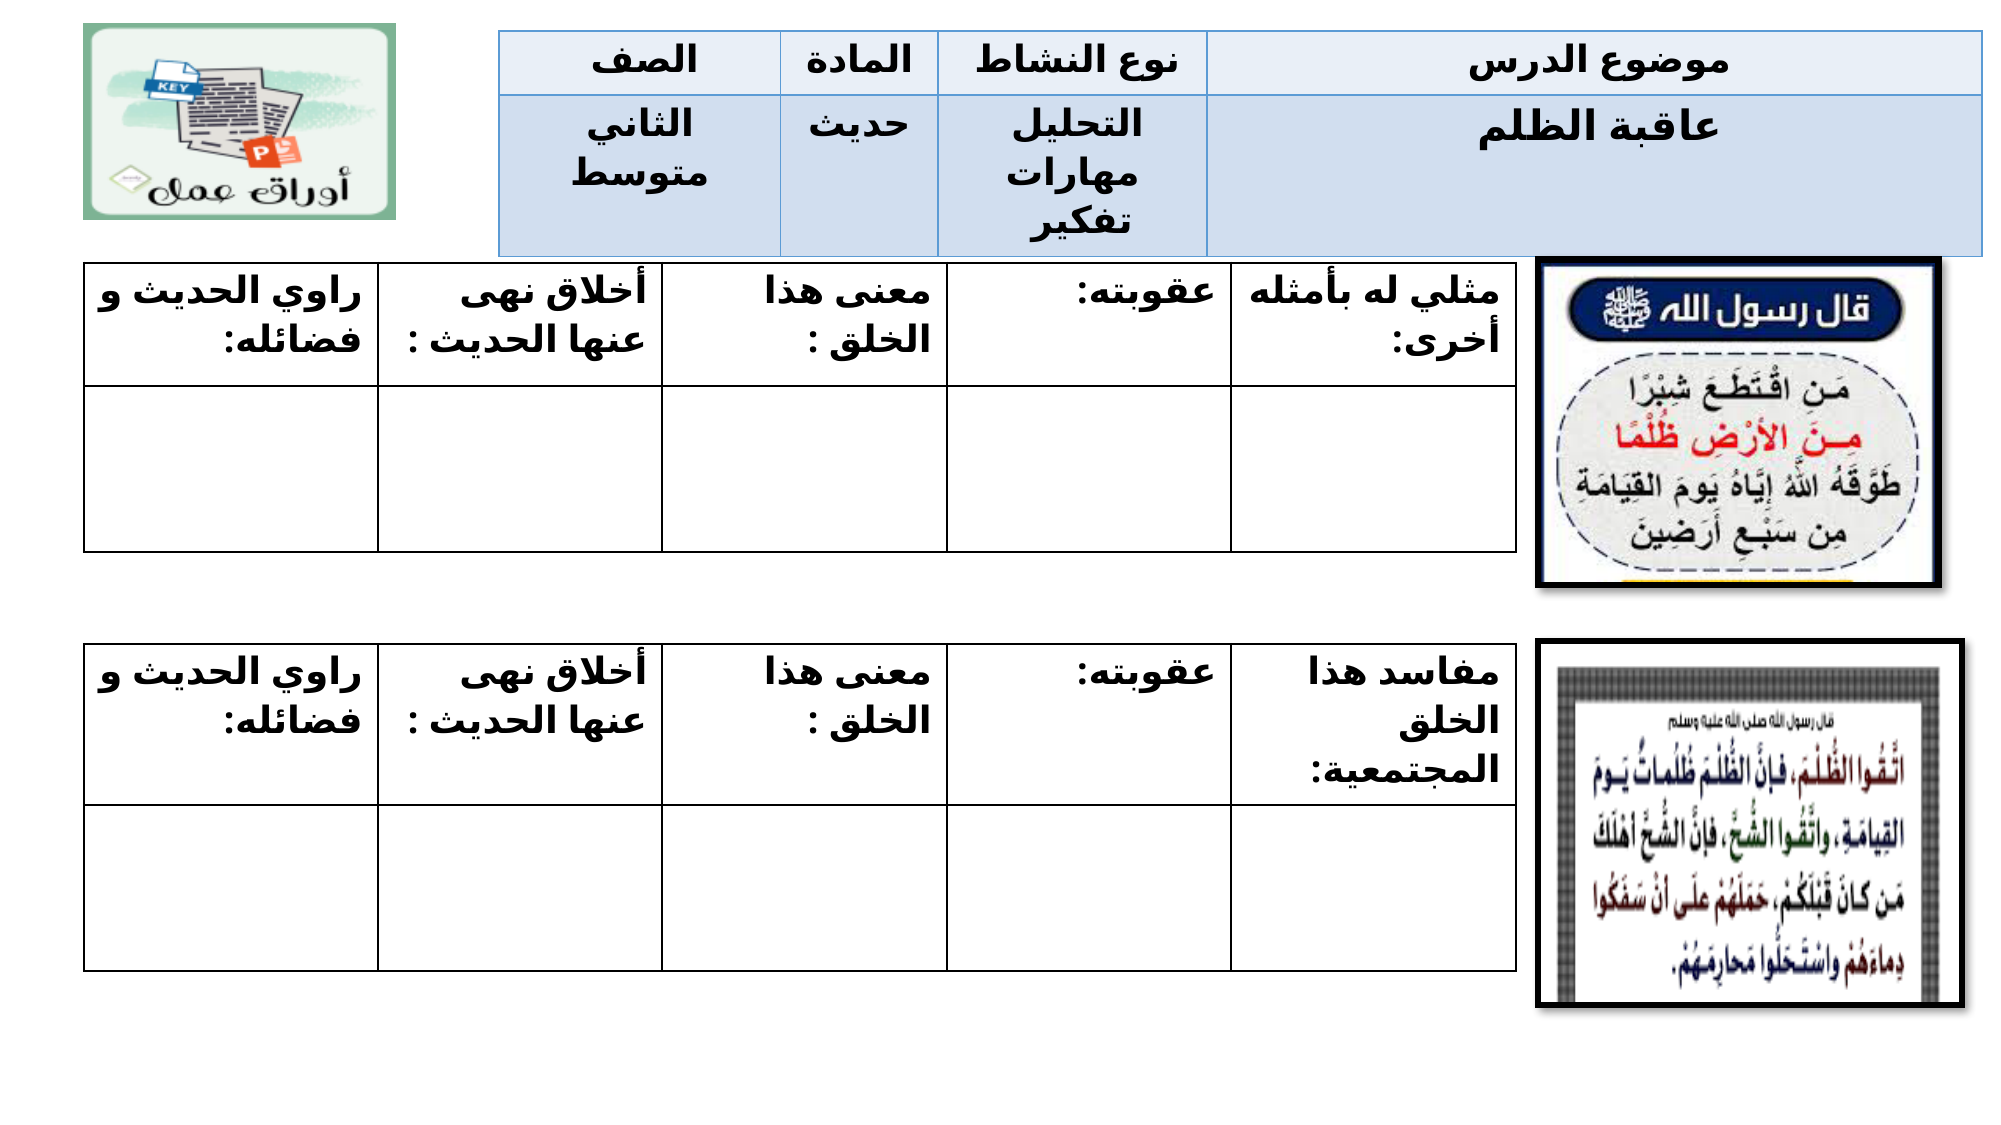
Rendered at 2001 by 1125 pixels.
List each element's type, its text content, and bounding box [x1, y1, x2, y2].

picture [1541, 644, 1959, 1002]
table_header الصف [500, 32, 780, 94]
table_header مفاسد هذا الخلق المجتمعية: [1232, 645, 1515, 804]
table_header موضوع الدرس [1208, 32, 1981, 94]
table_cell الثاني متوسط [500, 96, 780, 256]
picture [83, 23, 396, 220]
table_header راوي الحديث و فضائله: [85, 645, 377, 804]
table_cell [1232, 806, 1515, 970]
table_header نوع النشاط [939, 32, 1206, 94]
picture [1541, 262, 1936, 582]
table_cell [85, 387, 377, 551]
table_cell [663, 806, 946, 970]
table_cell [948, 387, 1230, 551]
table_header عقوبته: [948, 645, 1230, 804]
table_cell [948, 806, 1230, 970]
table_cell حديث [781, 96, 937, 256]
table_cell عاقبة الظلم [1208, 96, 1981, 256]
table_header أخلاق نهى عنها الحديث : [379, 264, 661, 385]
table_cell [85, 806, 377, 970]
table_header معنى هذا الخلق : [663, 645, 946, 804]
table_header راوي الحديث و فضائله: [85, 264, 377, 385]
table_cell [379, 387, 661, 551]
table_cell [379, 806, 661, 970]
table_header معنى هذا الخلق : [663, 264, 946, 385]
table_header المادة [781, 32, 937, 94]
table_cell [1232, 387, 1515, 551]
table_header أخلاق نهى عنها الحديث : [379, 645, 661, 804]
table_header عقوبته: [948, 264, 1230, 385]
table_header مثلي له بأمثله أخرى: [1232, 264, 1515, 385]
table_cell [663, 387, 946, 551]
table_cell التحليل مهارات تفكير [939, 96, 1206, 256]
